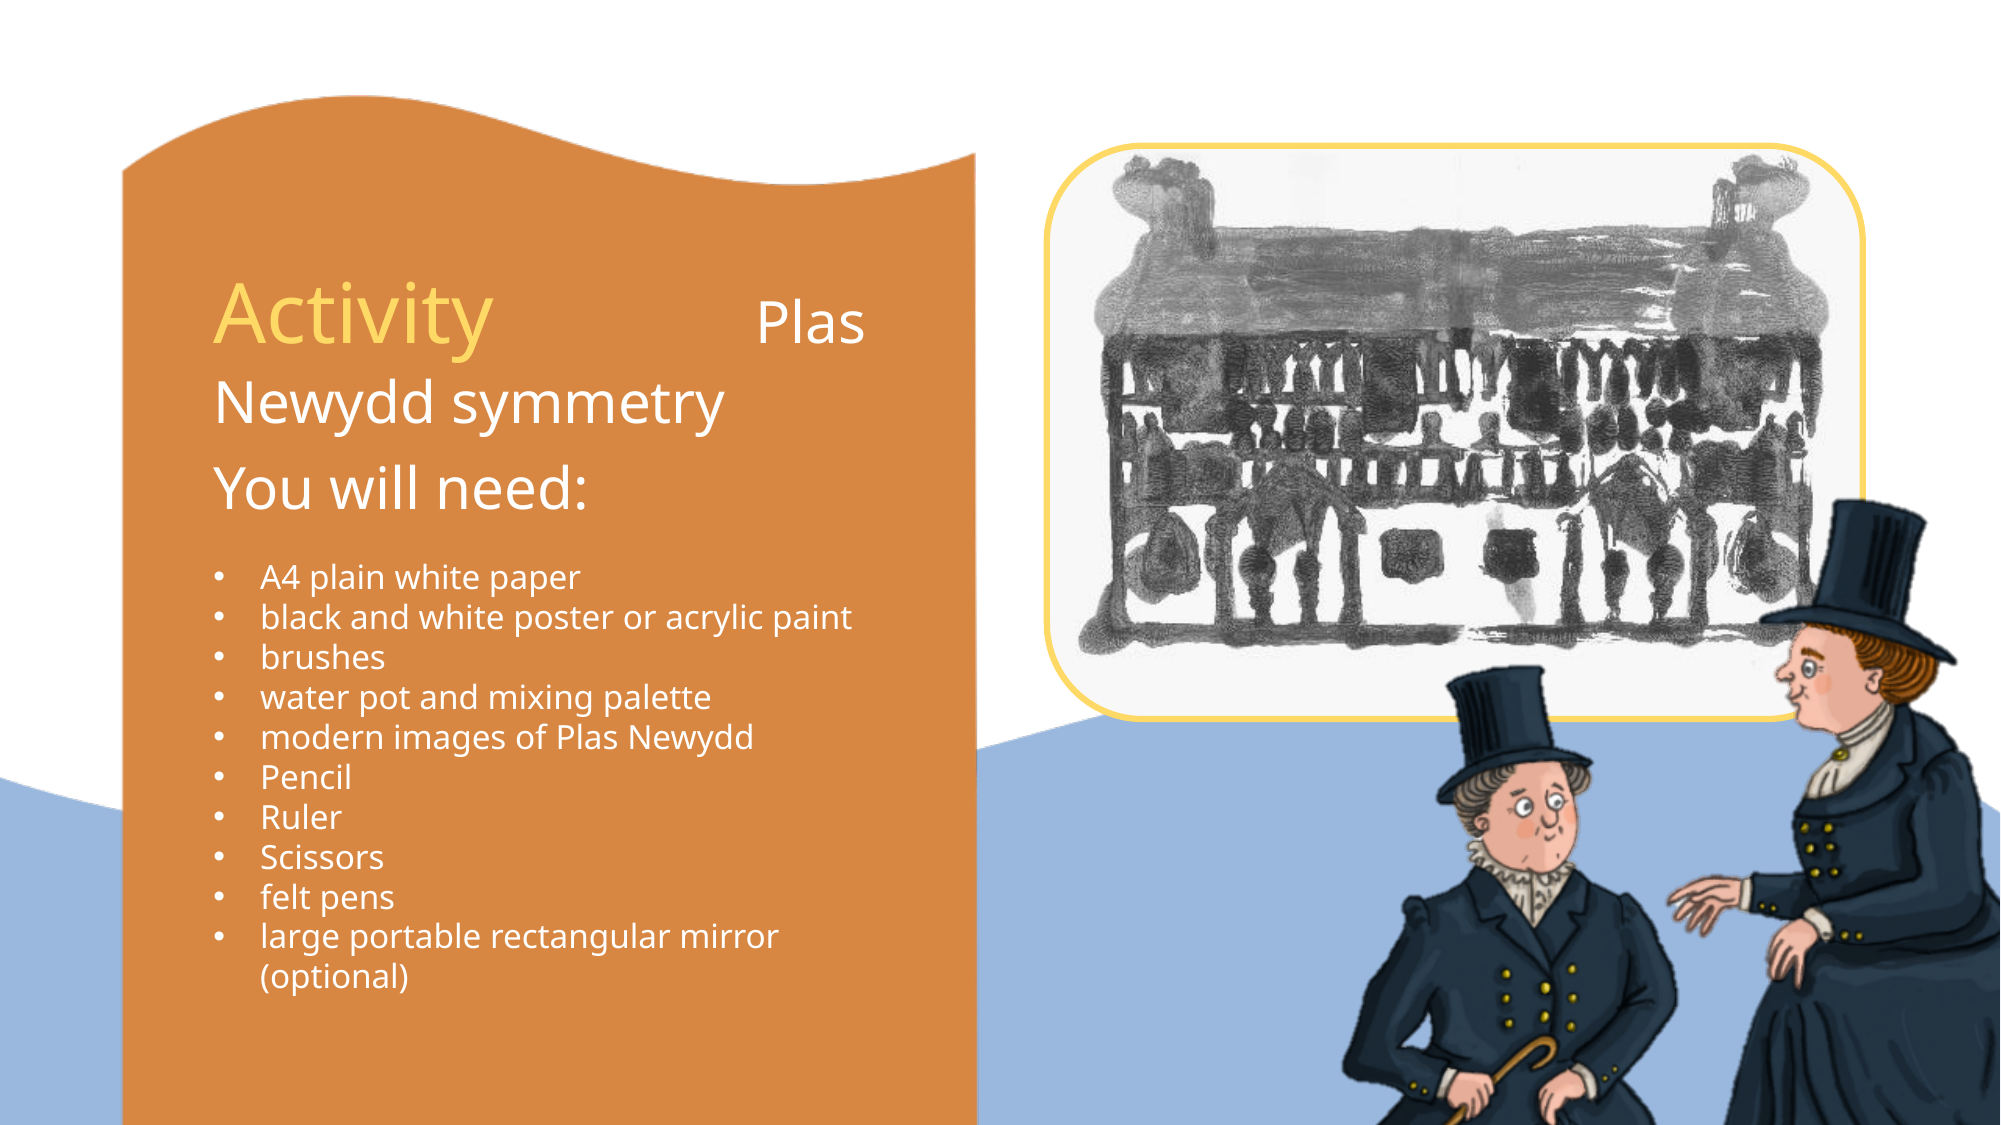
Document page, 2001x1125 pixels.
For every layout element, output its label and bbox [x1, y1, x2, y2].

picture [0, 66, 980, 1125]
text_box [198, 245, 1233, 1125]
picture [1050, 24, 2000, 1125]
